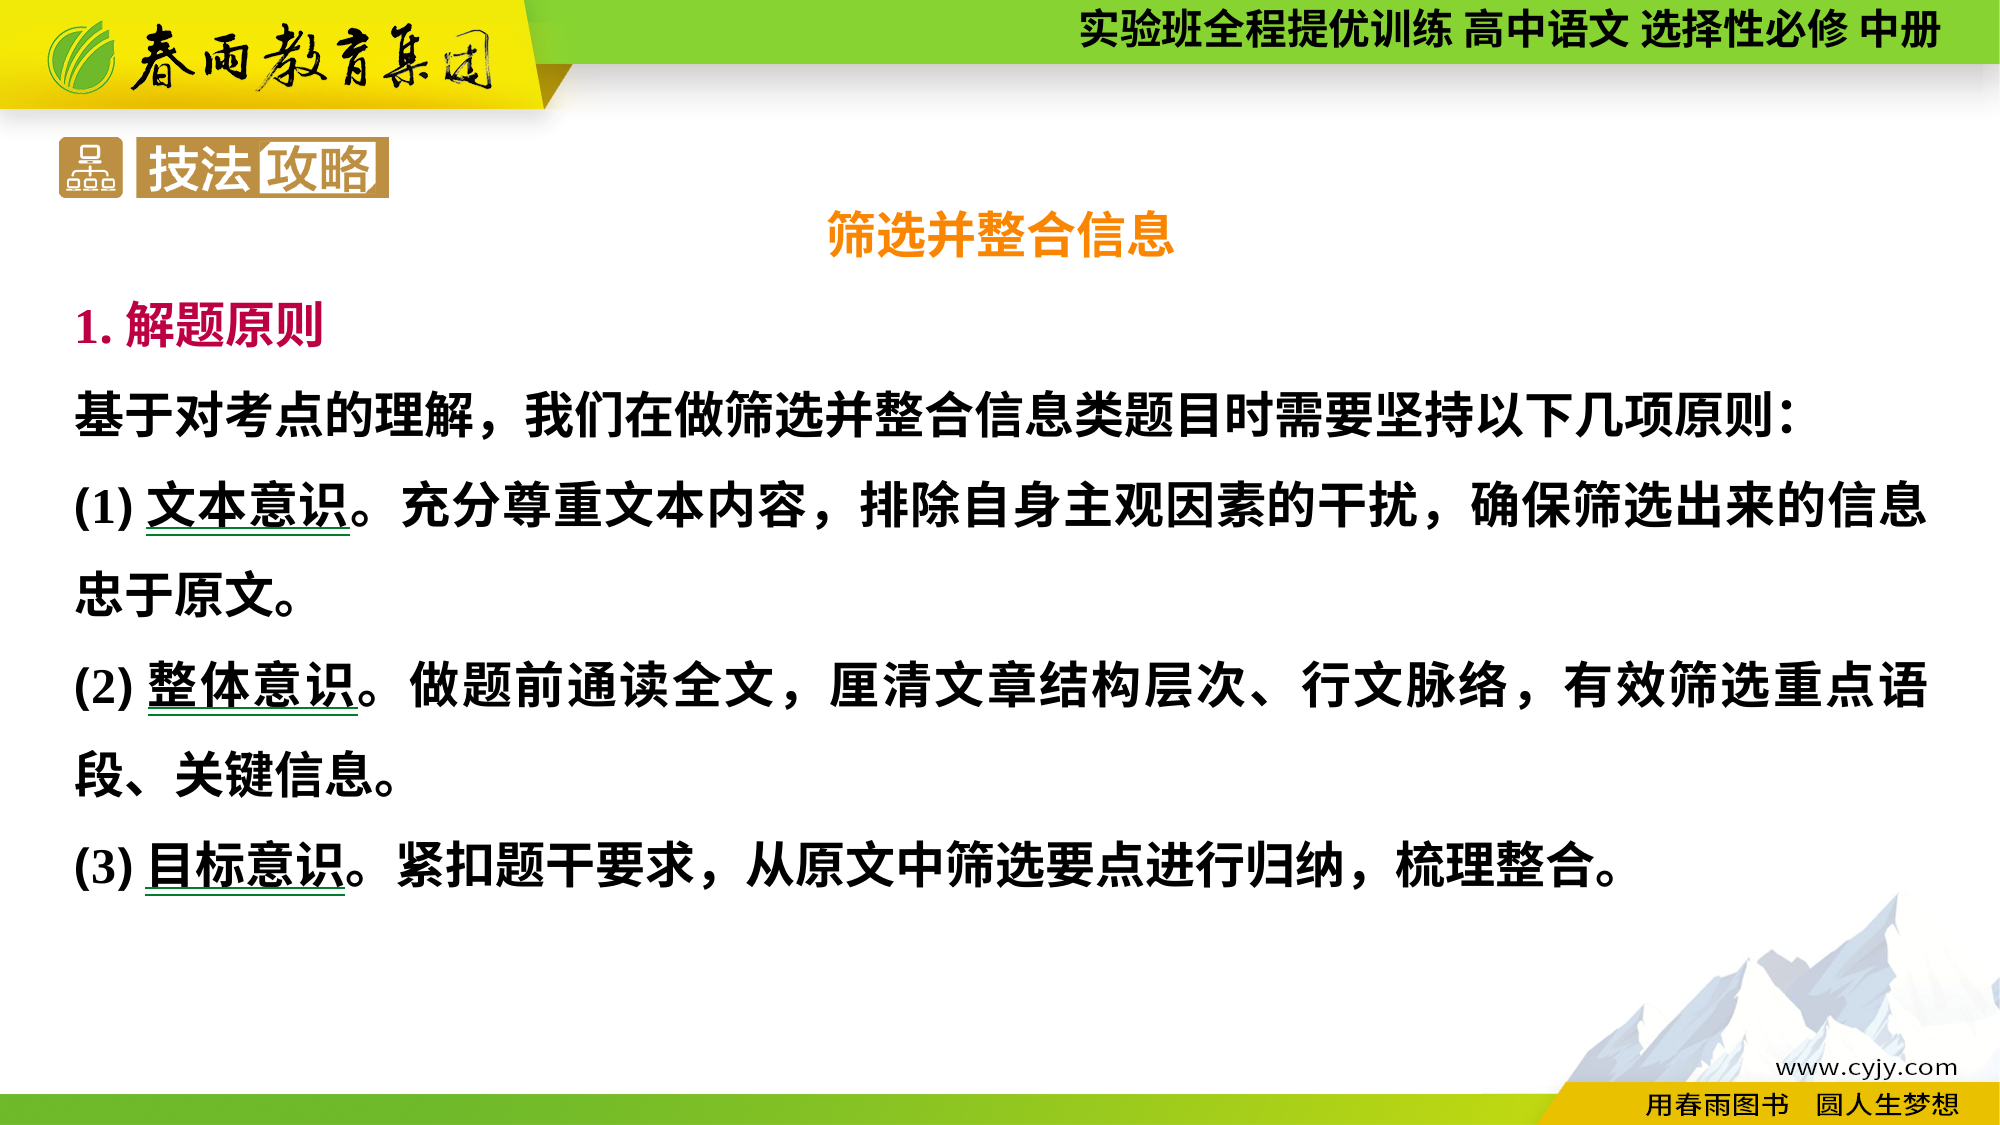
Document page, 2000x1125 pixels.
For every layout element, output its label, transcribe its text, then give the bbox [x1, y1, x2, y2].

list 筛选并整合信息 1.解题原则 基于对考点的理解，我们在做筛选并整合信息类题目时需要坚持以下几项原则： (1)文本意识。充分尊重文本内容，排除自身主观因素的干扰，确保筛选出来的信息忠于原文。 (2)整体意识。做题前通读全文，厘清文章结构层次、行文脉络，有效筛选重点语段、关键信息。 (3)目标意识。紧扣题干要求，从原文中筛选要点进行归纳，梳理整合。 [59, 166, 1944, 898]
picture [0, 0, 2000, 1125]
